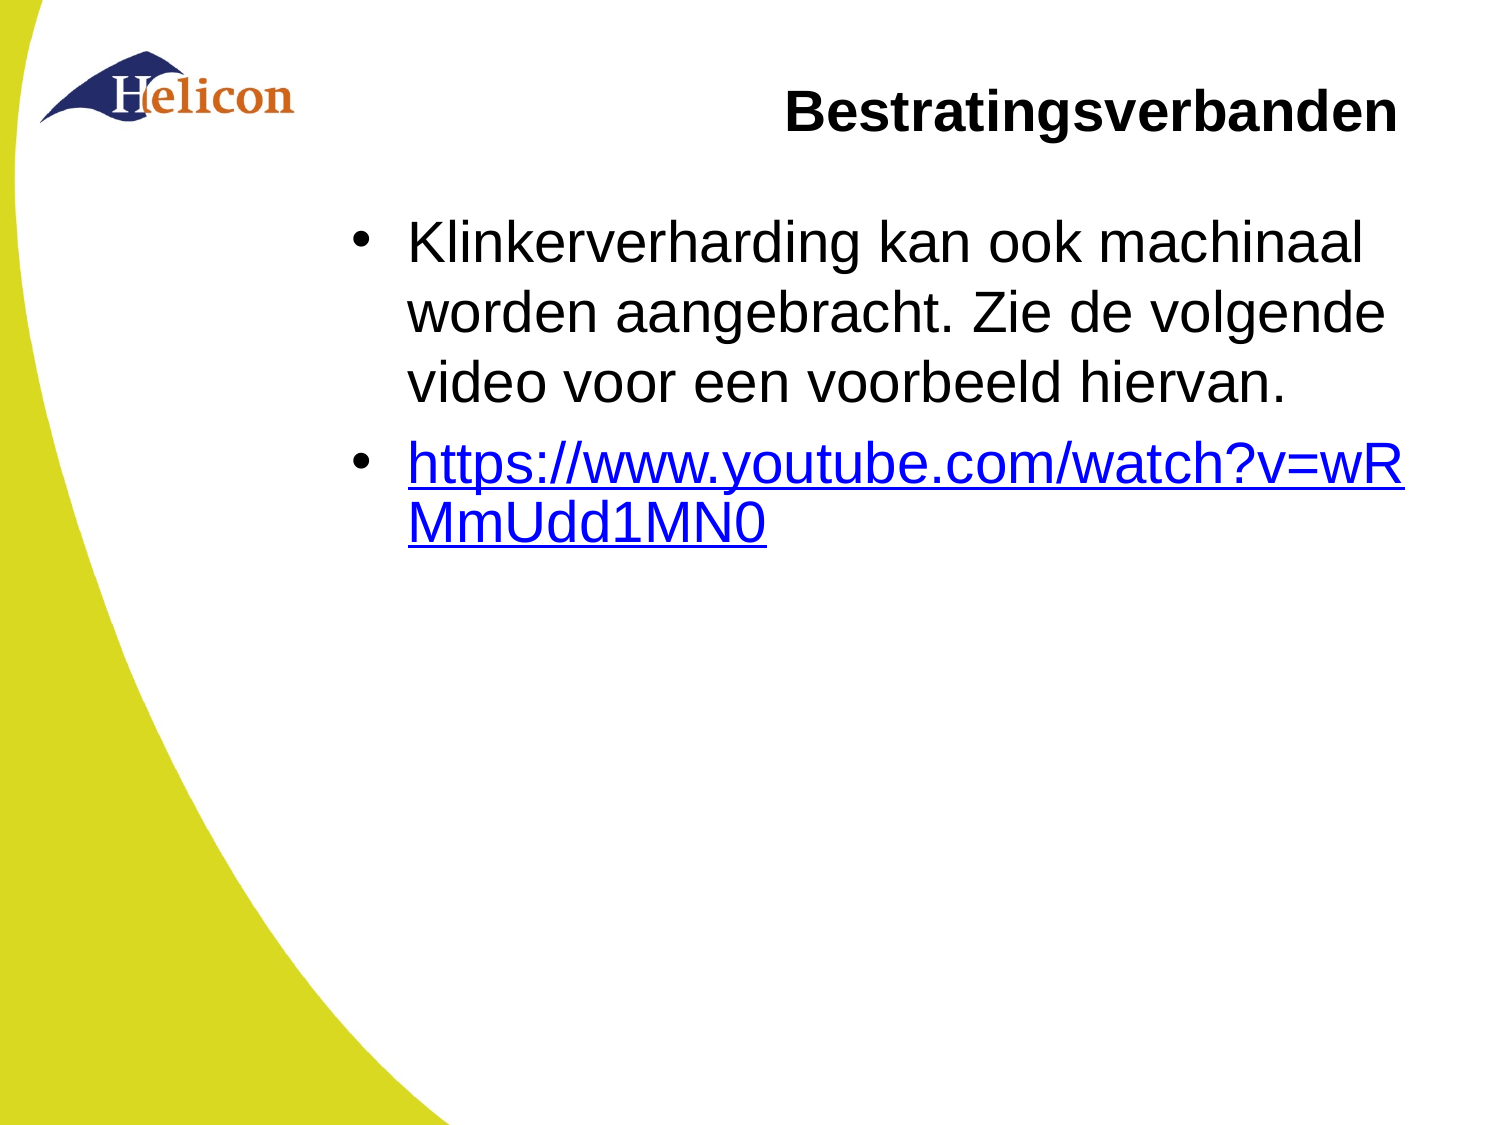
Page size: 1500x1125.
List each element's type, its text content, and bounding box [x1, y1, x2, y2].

list Klinkerverharding kan ook machinaal worden aangebracht. Zie de volgende video voor een voorbeeld hiervan. https://www.youtube.com/watch?v=wRMmUdd1MN0 [336, 196, 1425, 1005]
title Bestratingsverbanden [324, 54, 1415, 161]
picture [0, 0, 1500, 1125]
